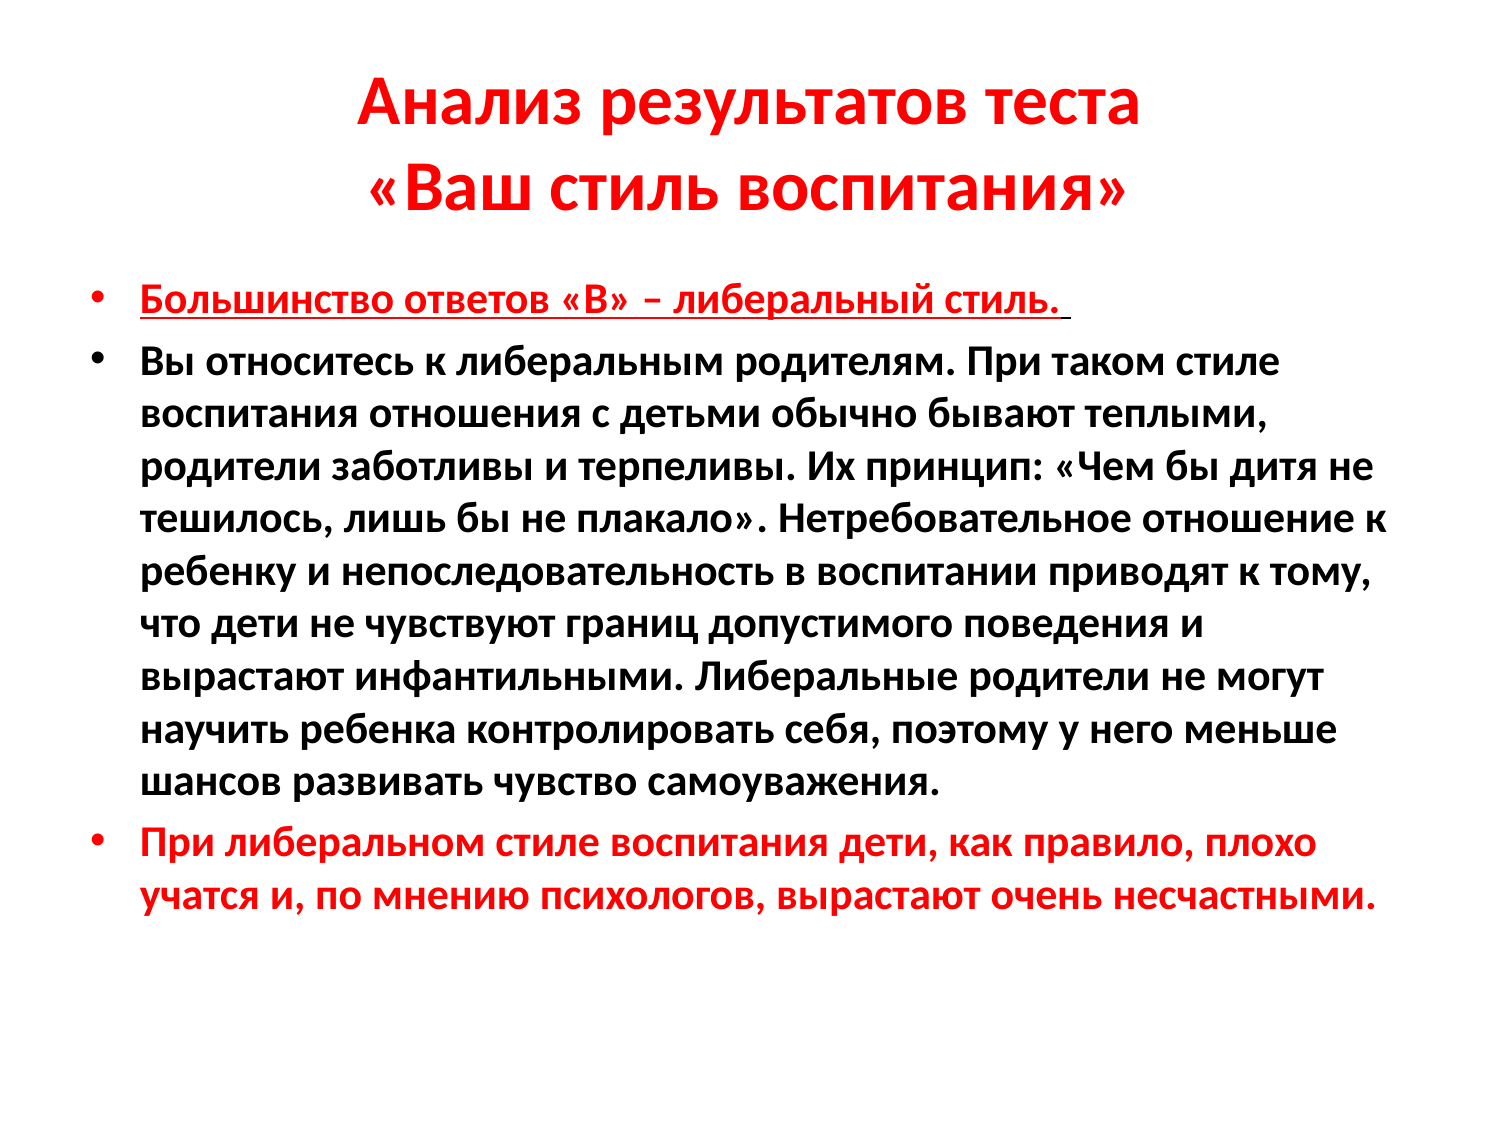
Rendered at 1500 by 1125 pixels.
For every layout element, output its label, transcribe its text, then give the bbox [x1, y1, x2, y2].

list Большинство ответов «В» – либеральный стиль. Вы относитесь к либеральным родителям. При таком стиле воспитания отношения с детьми обычно бывают теплыми, родители заботливы и терпеливы. Их принцип: «Чем бы дитя не тешилось, лишь бы не плакало». Нетребовательное отношение к ребенку и непоследовательность в воспитании приводят к тому, что дети не чувствуют границ допустимого поведения и вырастают инфантильными. Либеральные родители не могут научить ребенка контролировать себя, поэтому у него меньше шансов развивать чувство самоуважения. При либеральном стиле воспитания дети, как правило, плохо учатся и, по мнению психологов, вырастают очень несчастными. [75, 262, 1425, 1005]
title Анализ результатов теста «Ваш стиль воспитания» [75, 45, 1425, 233]
